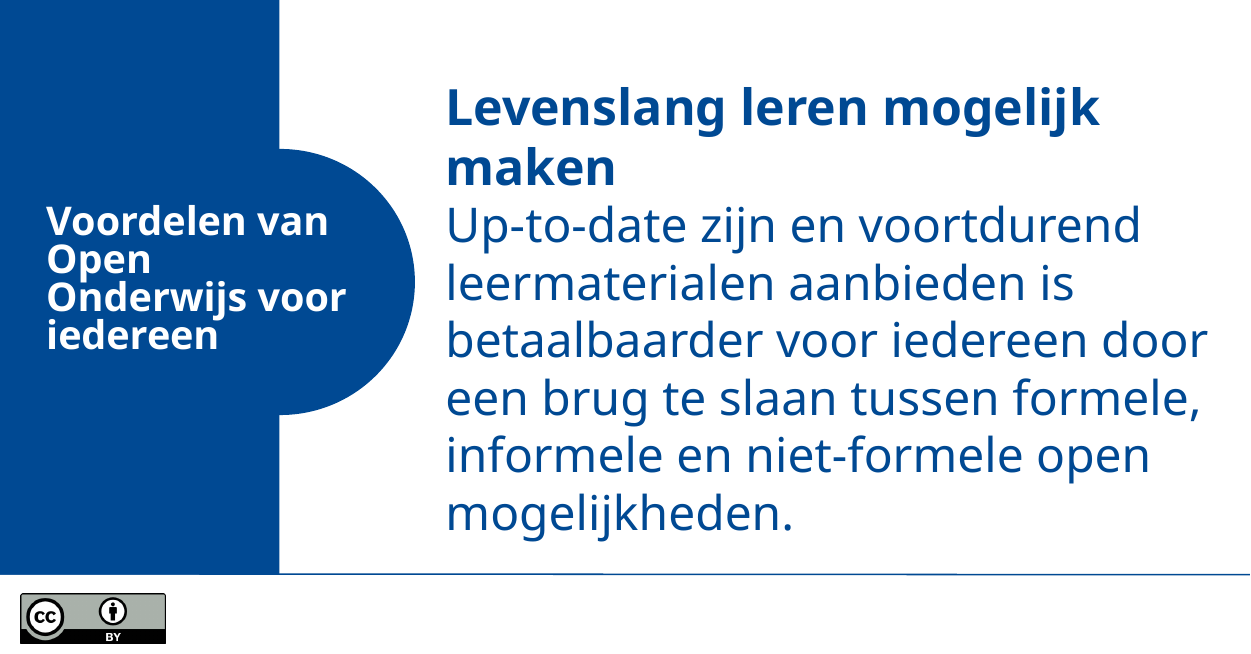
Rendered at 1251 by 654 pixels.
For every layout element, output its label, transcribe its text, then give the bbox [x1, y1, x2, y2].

text_box [411, 250, 415, 314]
picture [20, 592, 166, 645]
text_box Levenslang leren mogelijk maken Up-to-date zijn en voortdurend leermaterialen aanbieden is betaalbaarder voor iedereen door een brug te slaan tussen formele, informele en niet-formele open mogelijkheden. [430, 60, 1250, 555]
text_box Voordelen van Open Onderwijs voor iedereen [31, 190, 411, 372]
text_box [183, 148, 378, 190]
text_box [181, 372, 380, 416]
text_box [0, 0, 280, 573]
text_box [0, 582, 1250, 654]
